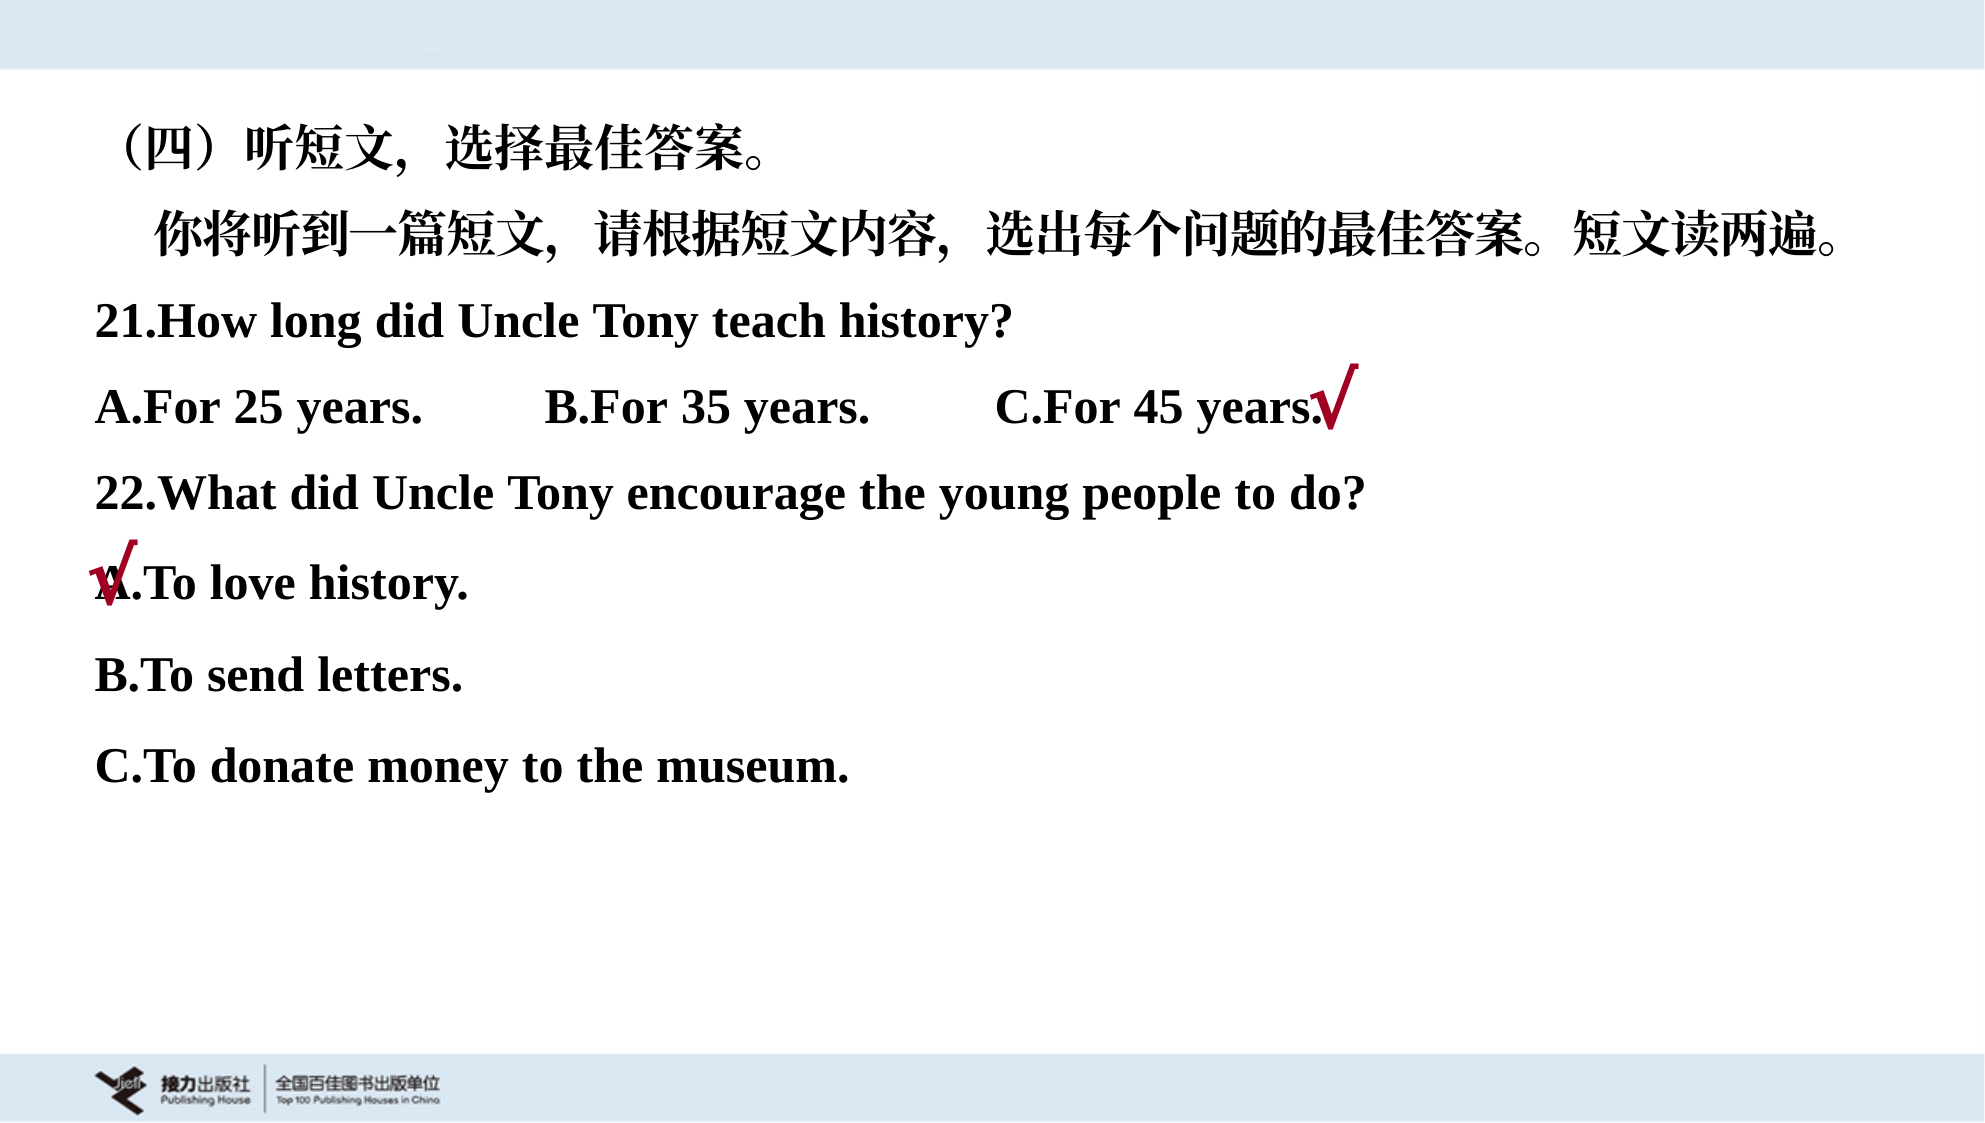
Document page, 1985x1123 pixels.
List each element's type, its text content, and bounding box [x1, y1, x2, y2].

text_box √ [86, 527, 139, 620]
text_box 你将听到一篇短文，请根据短文内容，选出每个问题的最佳答案。短文读两遍。 [94, 174, 1892, 260]
text_box （四）听短文，选择最佳答案。 [94, 88, 1892, 174]
text_box √ [1307, 351, 1359, 444]
picture [0, 0, 1985, 1122]
text_box 21.How long did Uncle Tony teach history? [94, 260, 1892, 346]
text_box A.For 25 years. B.For 35 years. C.For 45 years. [94, 346, 1892, 431]
text_box A.To love history. B.To send letters. C.To donate money to the museum. [94, 517, 1892, 793]
text_box 22.What did Uncle Tony encourage the young people to do? [94, 431, 1892, 517]
